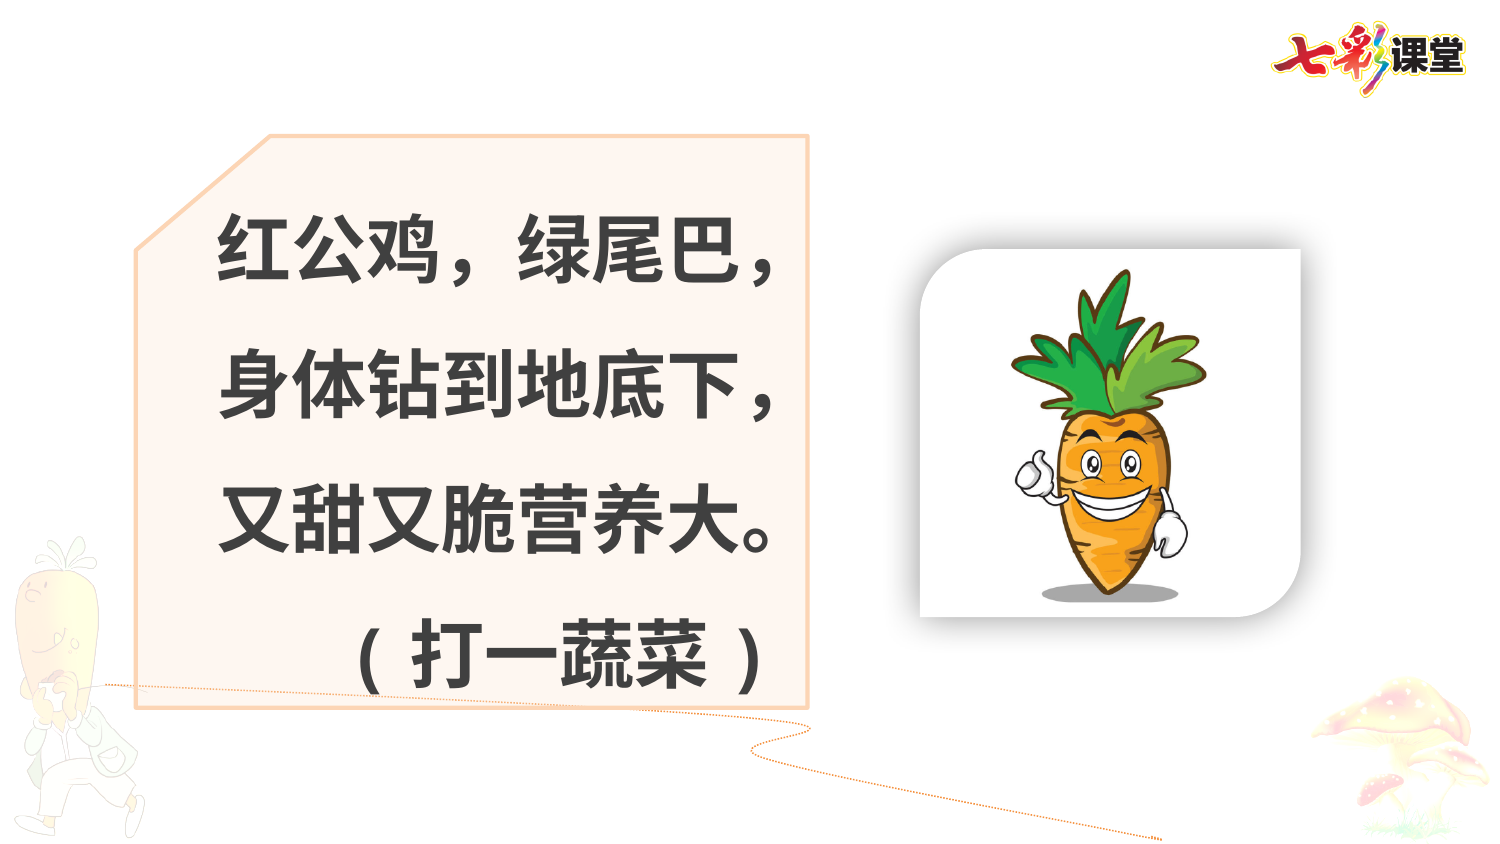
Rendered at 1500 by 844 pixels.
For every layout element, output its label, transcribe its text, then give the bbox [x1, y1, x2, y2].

text_box [133, 191, 810, 710]
text_box [250, 133, 810, 150]
text_box 红公鸡，绿尾巴， 身体钻到地底下， 又甜又脆营养大。 (打一蔬菜) [202, 150, 832, 705]
picture [926, 256, 1294, 611]
picture [1269, 20, 1468, 98]
